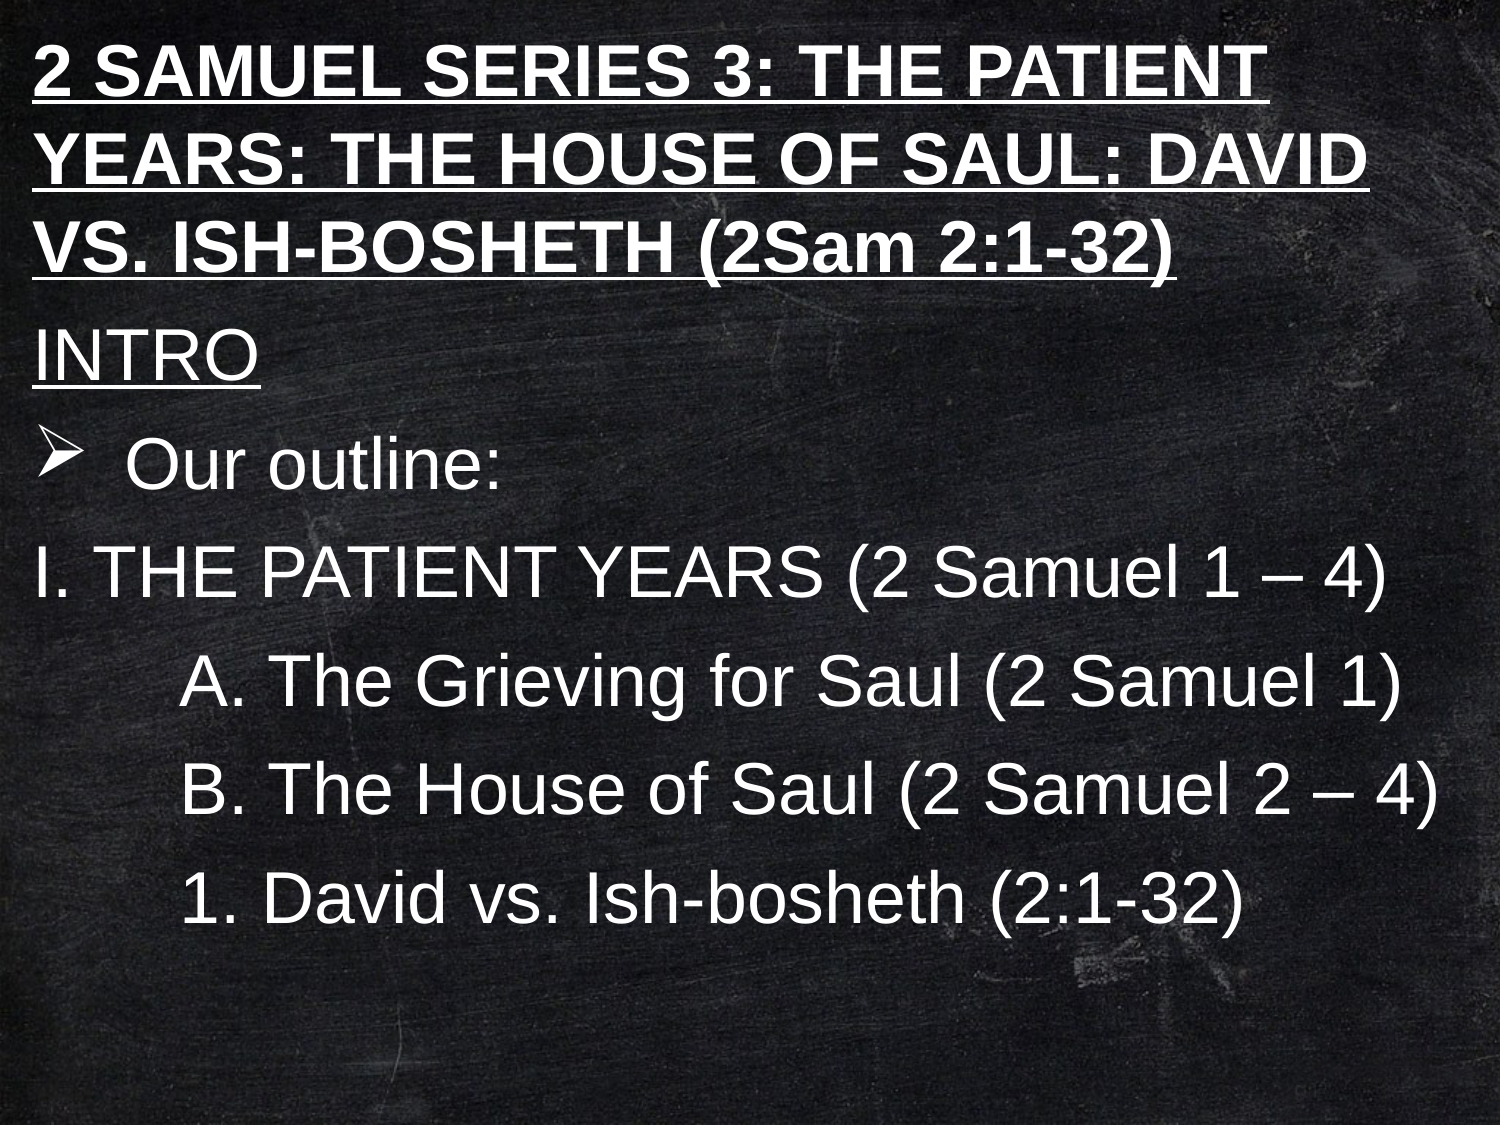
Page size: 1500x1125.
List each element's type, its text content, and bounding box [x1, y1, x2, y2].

subtitle 2 SAMUEL SERIES 3: THE PATIENT YEARS: THE HOUSE OF SAUL: DAVID VS. ISH-BOSHETH (2Sam 2:1-32) INTRO Our outline: I. THE PATIENT YEARS (2 Samuel 1 – 4) A. The Grieving for Saul (2 Samuel 1) B. The House of Saul (2 Samuel 2 – 4) 1. David vs. Ish-bosheth (2:1-32) [17, 15, 1483, 1107]
picture [0, 0, 1500, 1125]
